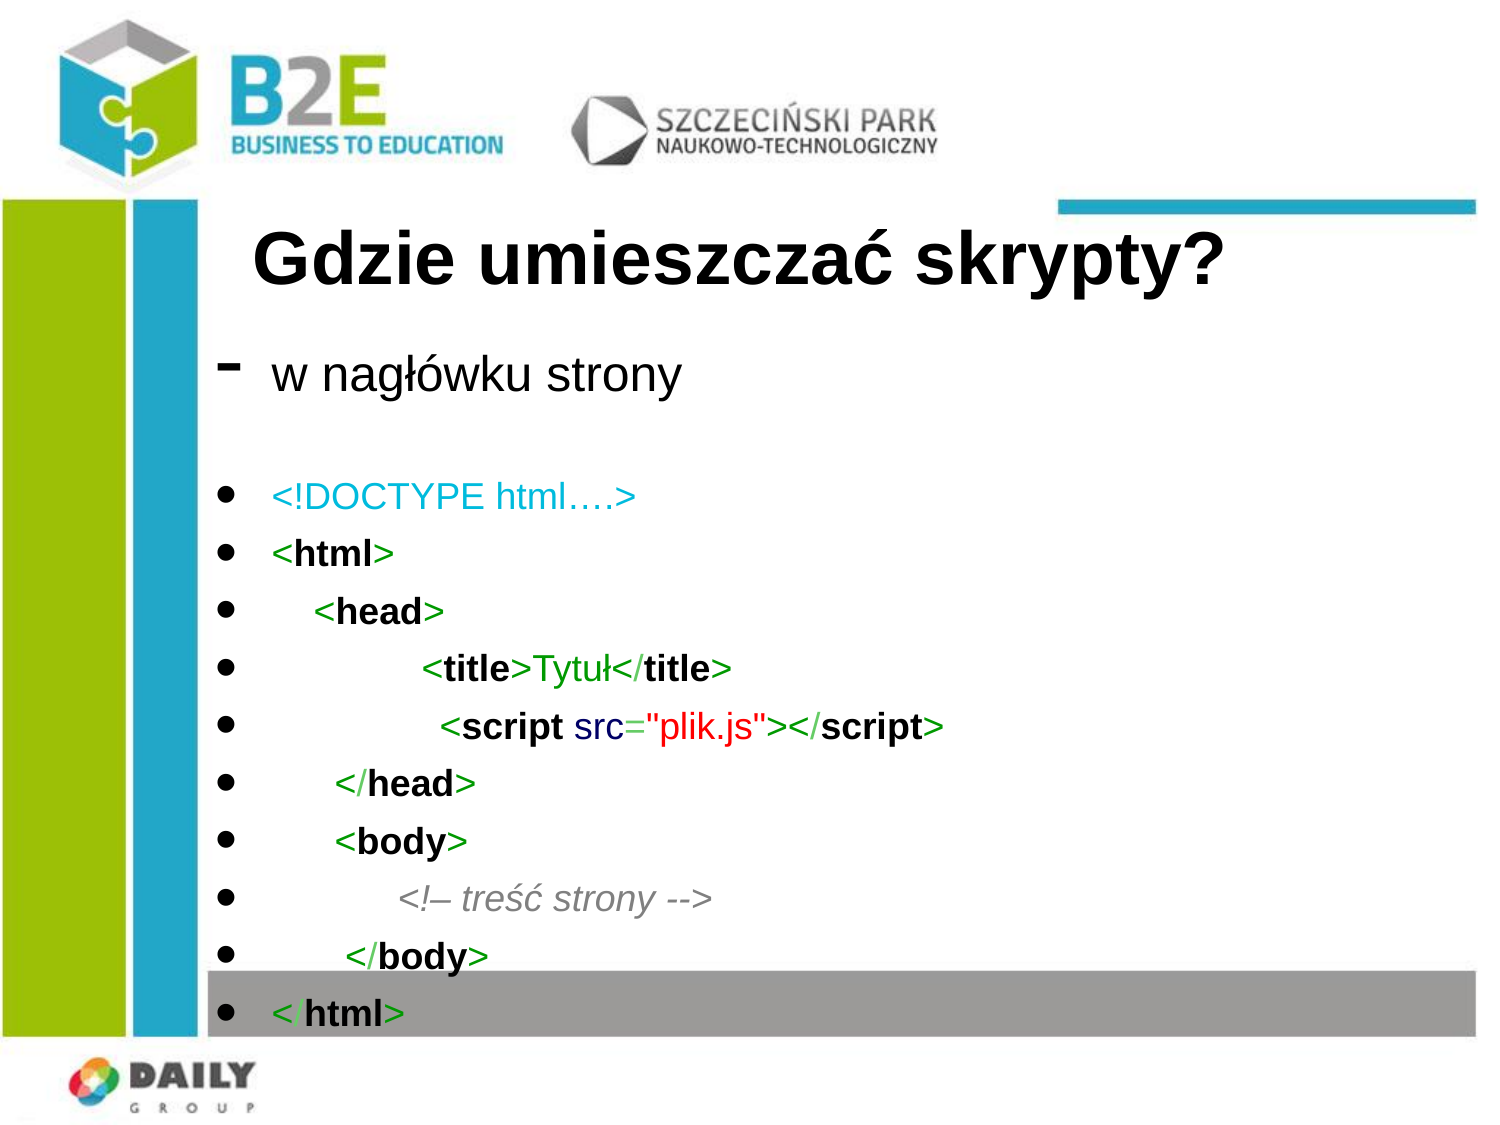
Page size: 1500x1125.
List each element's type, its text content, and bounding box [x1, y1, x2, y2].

title Gdzie umieszczać skrypty? [200, 218, 1473, 315]
picture [0, 0, 1500, 1125]
list w nagłówku strony <!DOCTYPE html….> <html> <head> <title>Tytuł</title> <script src="plik.js"></script> </head> <body> <!– treść strony --> </body> </html> [200, 326, 1473, 966]
